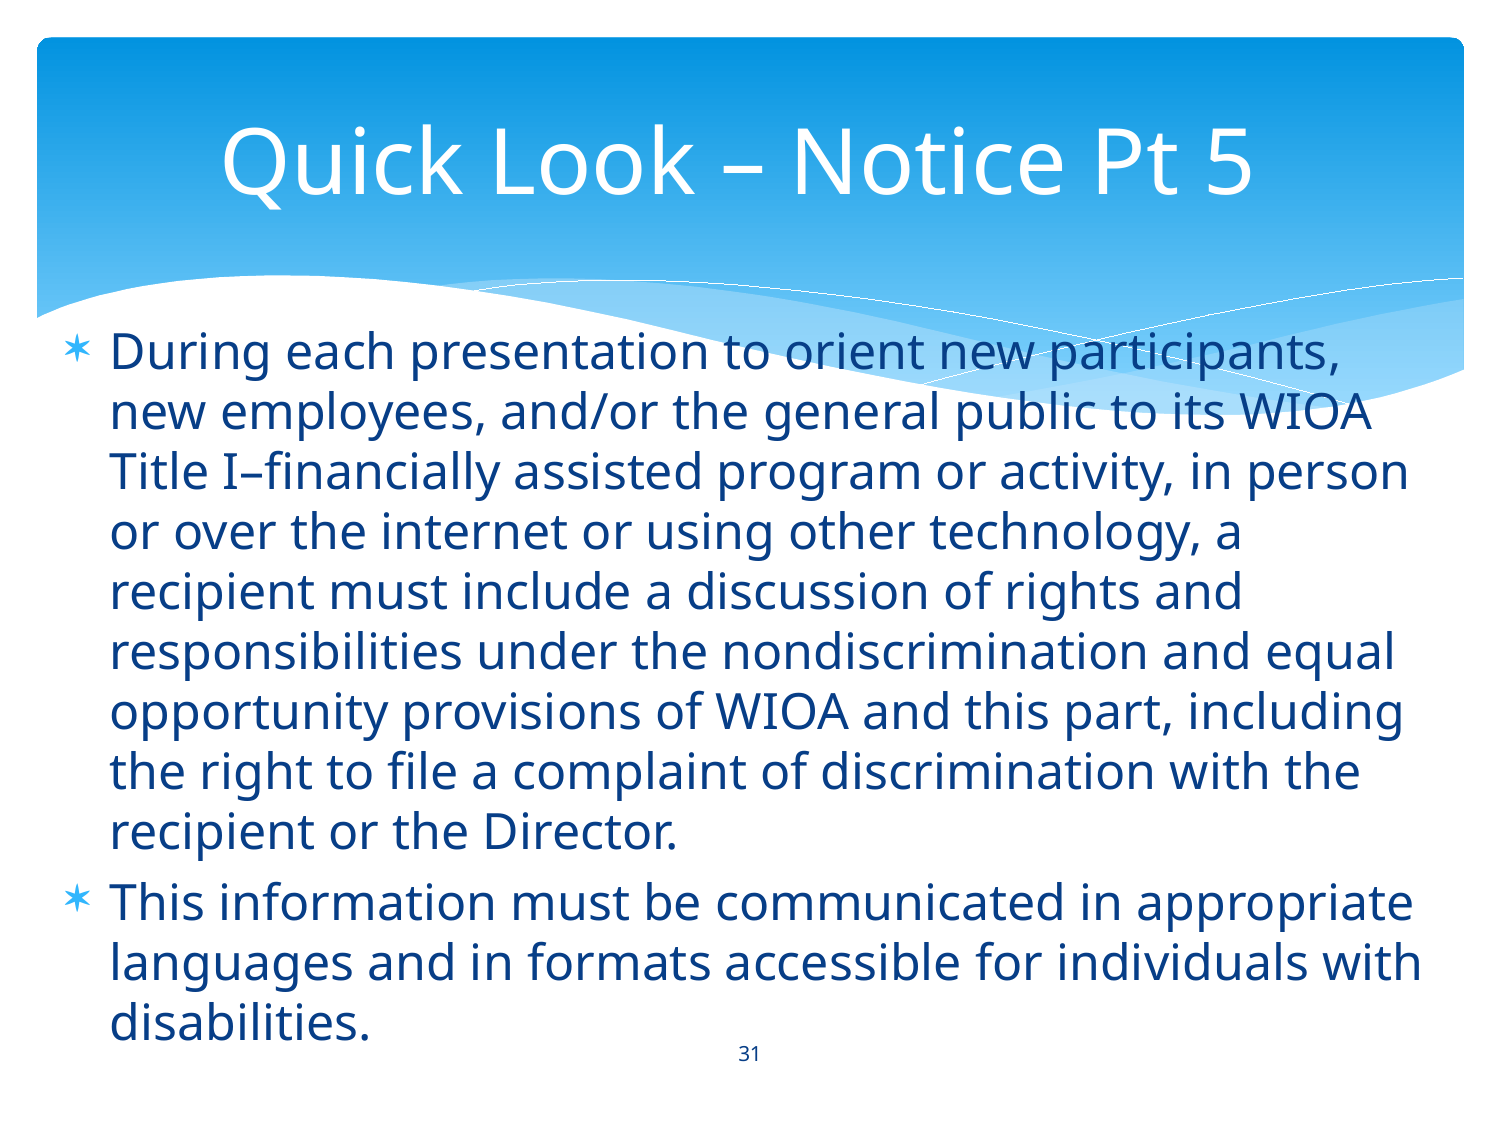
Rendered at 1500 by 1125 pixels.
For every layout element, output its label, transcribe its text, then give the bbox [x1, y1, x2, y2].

title Quick Look – Notice Pt 5 [75, 55, 1425, 261]
slide_number 31 [654, 1025, 846, 1086]
list During each presentation to orient new participants, new employees, and/or the general public to its WIOA Title I–financially assisted program or activity, in person or over the internet or using other technology, a recipient must include a discussion of rights and responsibilities under the nondiscrimination and equal opportunity provisions of WIOA and this part, including the right to file a complaint of discrimination with the recipient or the Director. This information must be communicated in appropriate languages and in formats accessible for individuals with disabilities. [50, 312, 1463, 1050]
